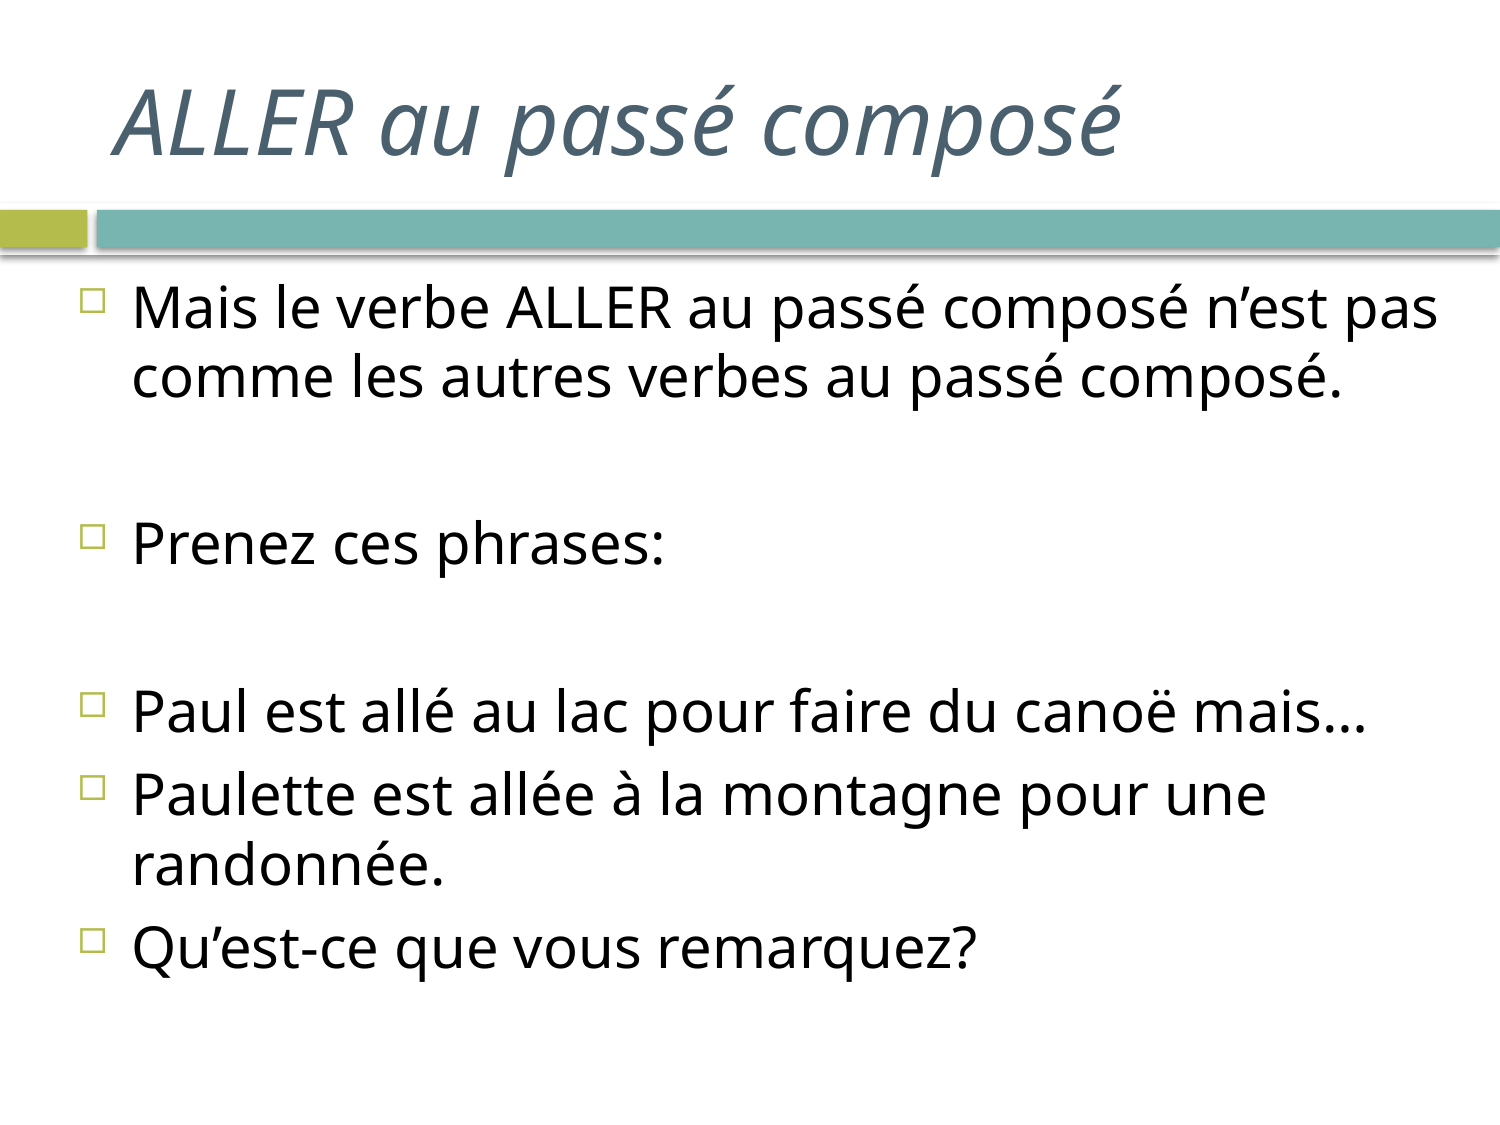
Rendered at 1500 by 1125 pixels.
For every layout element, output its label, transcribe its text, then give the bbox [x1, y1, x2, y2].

list Mais le verbe ALLER au passé composé n’est pas comme les autres verbes au passé composé. Prenez ces phrases: Paul est allé au lac pour faire du canoë mais… Paulette est allée à la montagne pour une randonnée. Qu’est-ce que vous remarquez? [62, 262, 1475, 1000]
title ALLER au passé composé [100, 37, 1438, 200]
